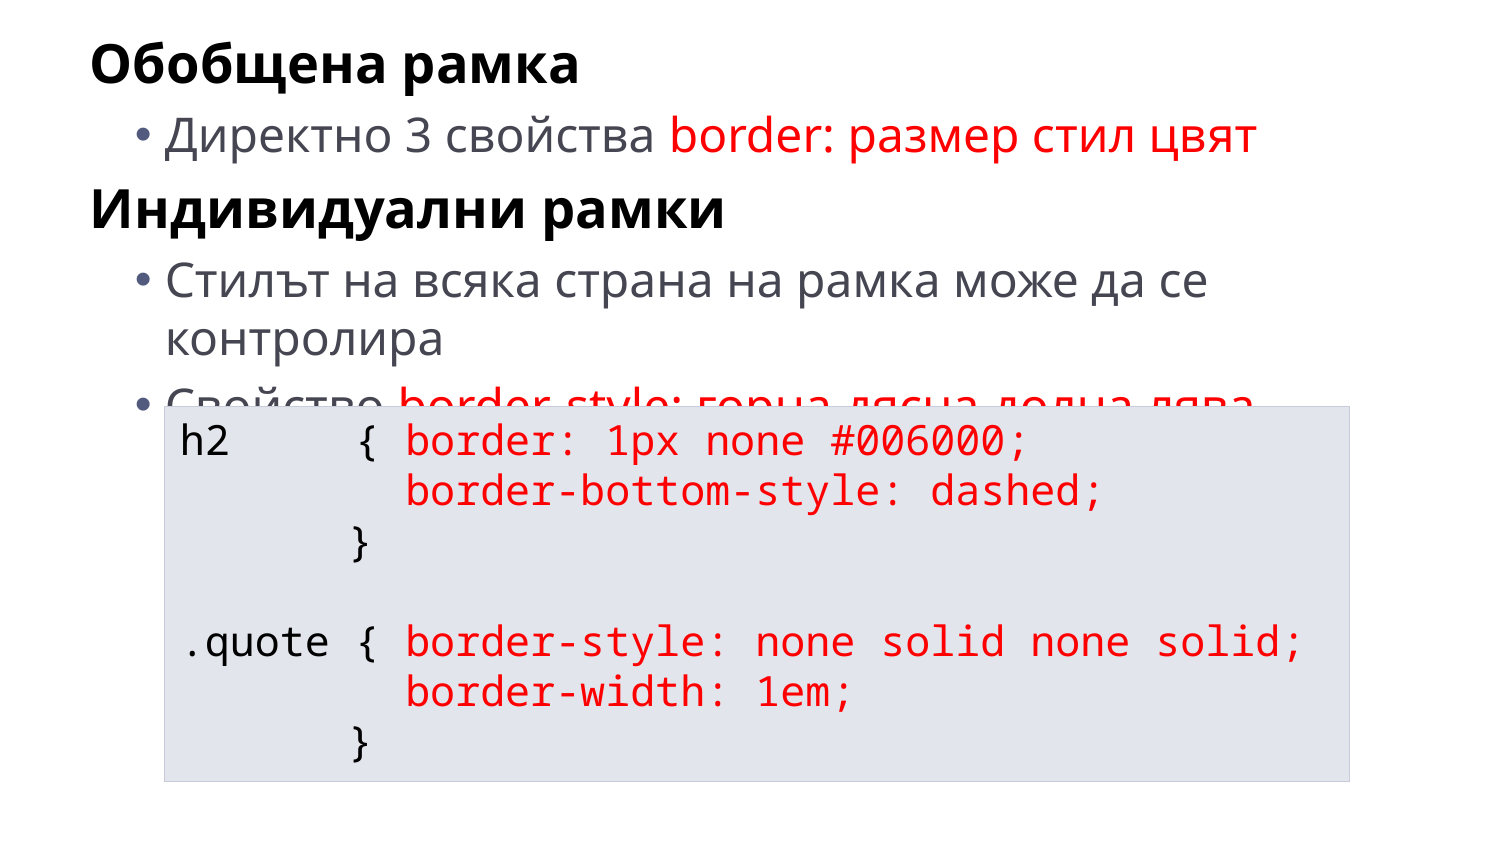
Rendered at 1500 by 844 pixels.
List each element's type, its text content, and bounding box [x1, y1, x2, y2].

text_box h2 { border: 1px none #006000; border-bottom-style: dashed; } .quote { border-style: none solid none solid; border-width: 1em; } [164, 406, 1350, 782]
list Обобщена рамка Директно 3 свойства border: размер стил цвят Индивидуални рамки Стилът на всяка страна на рамка може да се контролира Свойство border-style: горна дясна долна лява [75, 21, 1475, 835]
